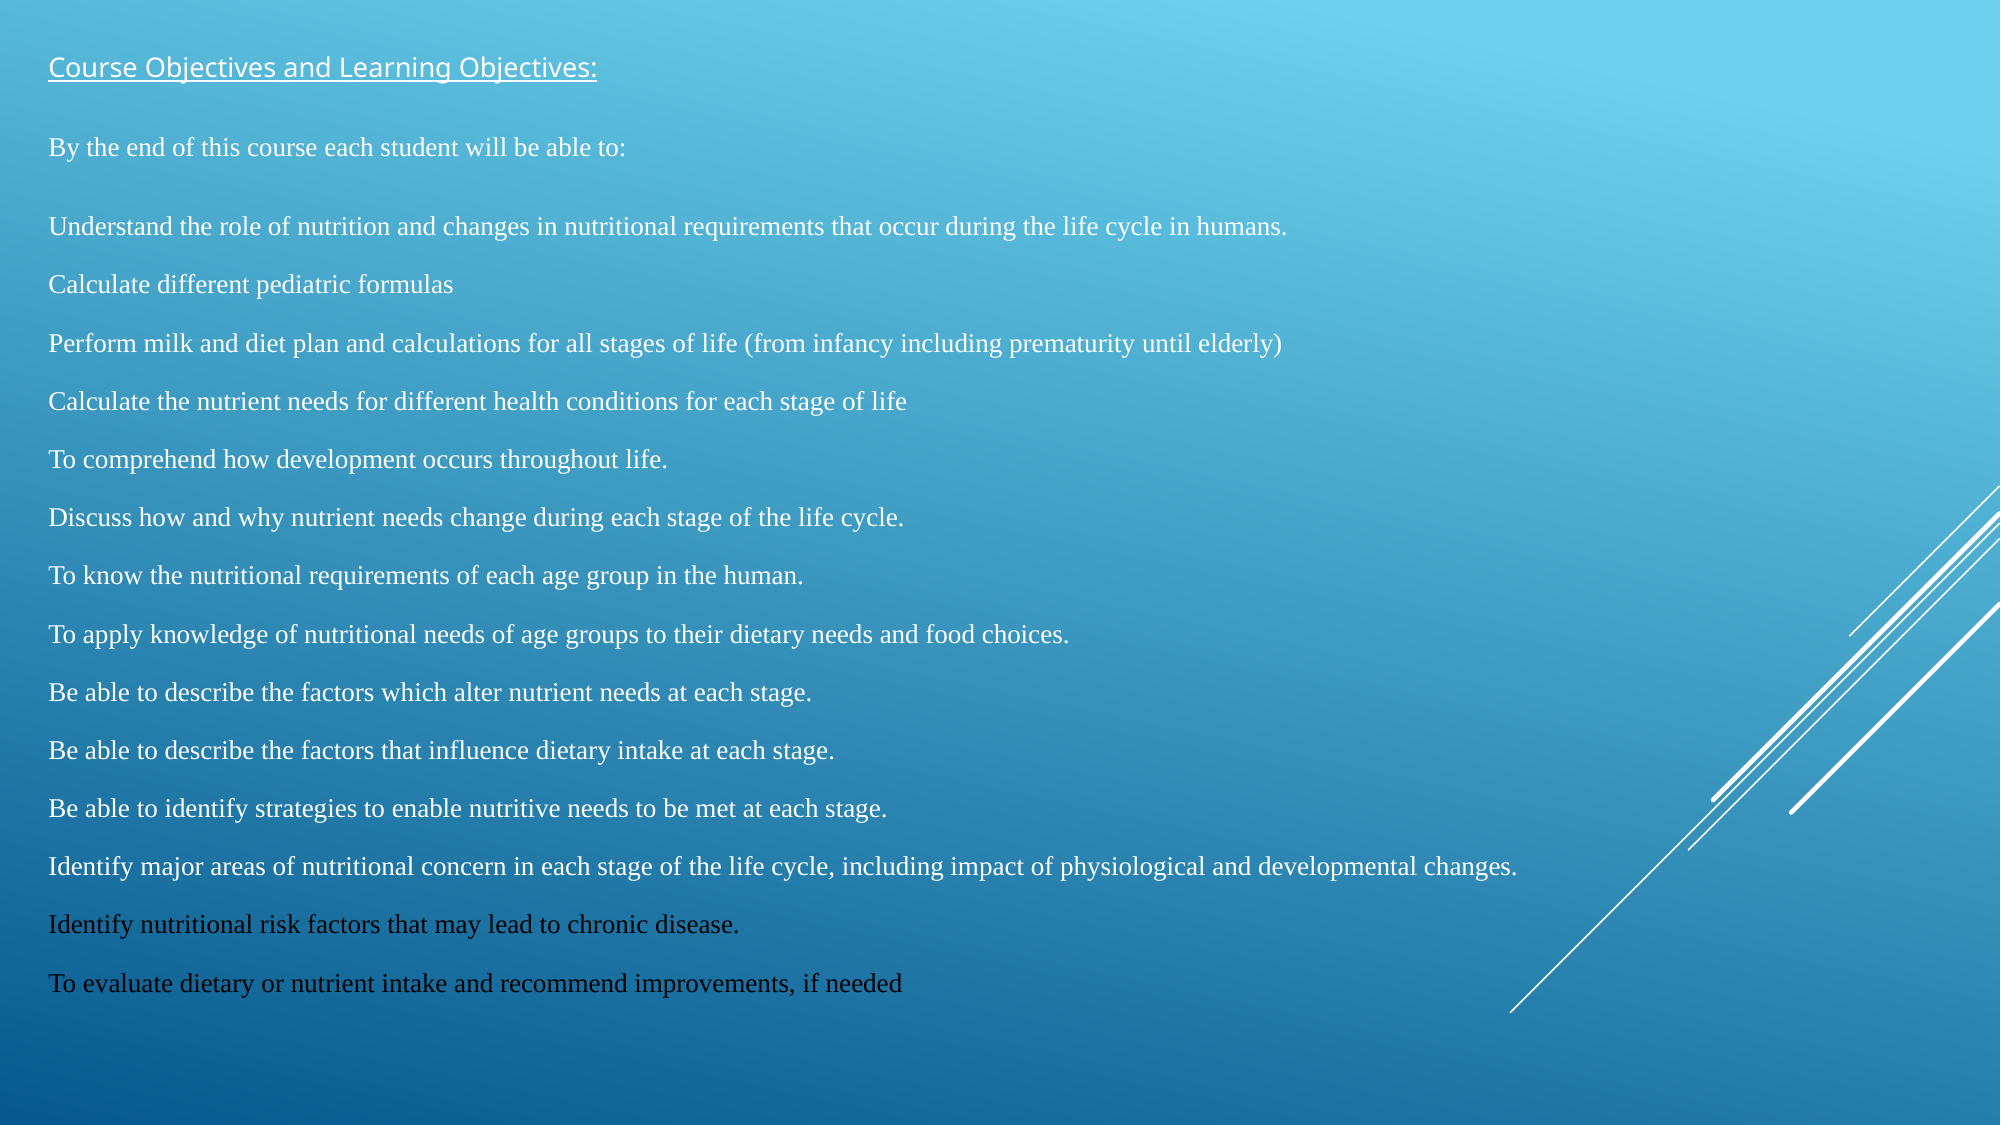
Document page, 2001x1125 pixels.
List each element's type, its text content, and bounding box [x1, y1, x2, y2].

text_box Course Objectives and Learning Objectives: By the end of this course each student will be able to: Understand the role of nutrition and changes in nutritional requirements that occur during the life cycle in humans. Calculate different pediatric formulas Perform milk and diet plan and calculations for all stages of life (from infancy including prematurity until elderly) Calculate the nutrient needs for different health conditions for each stage of life To comprehend how development occurs throughout life. Discuss how and why nutrient needs change during each stage of the life cycle. To know the nutritional requirements of each age group in the human. To apply knowledge of nutritional needs of age groups to their dietary needs and food choices. Be able to describe the factors which alter nutrient needs at each stage. Be able to describe the factors that influence dietary intake at each stage. Be able to identify strategies to enable nutritive needs to be met at each stage. Identify major areas of nutritional concern in each stage of the life cycle, including impact of physiological and developmental changes. Identify nutritional risk factors that may lead to chronic disease. To evaluate dietary or nutrient intake and recommend improvements, if needed [33, 38, 1926, 1005]
